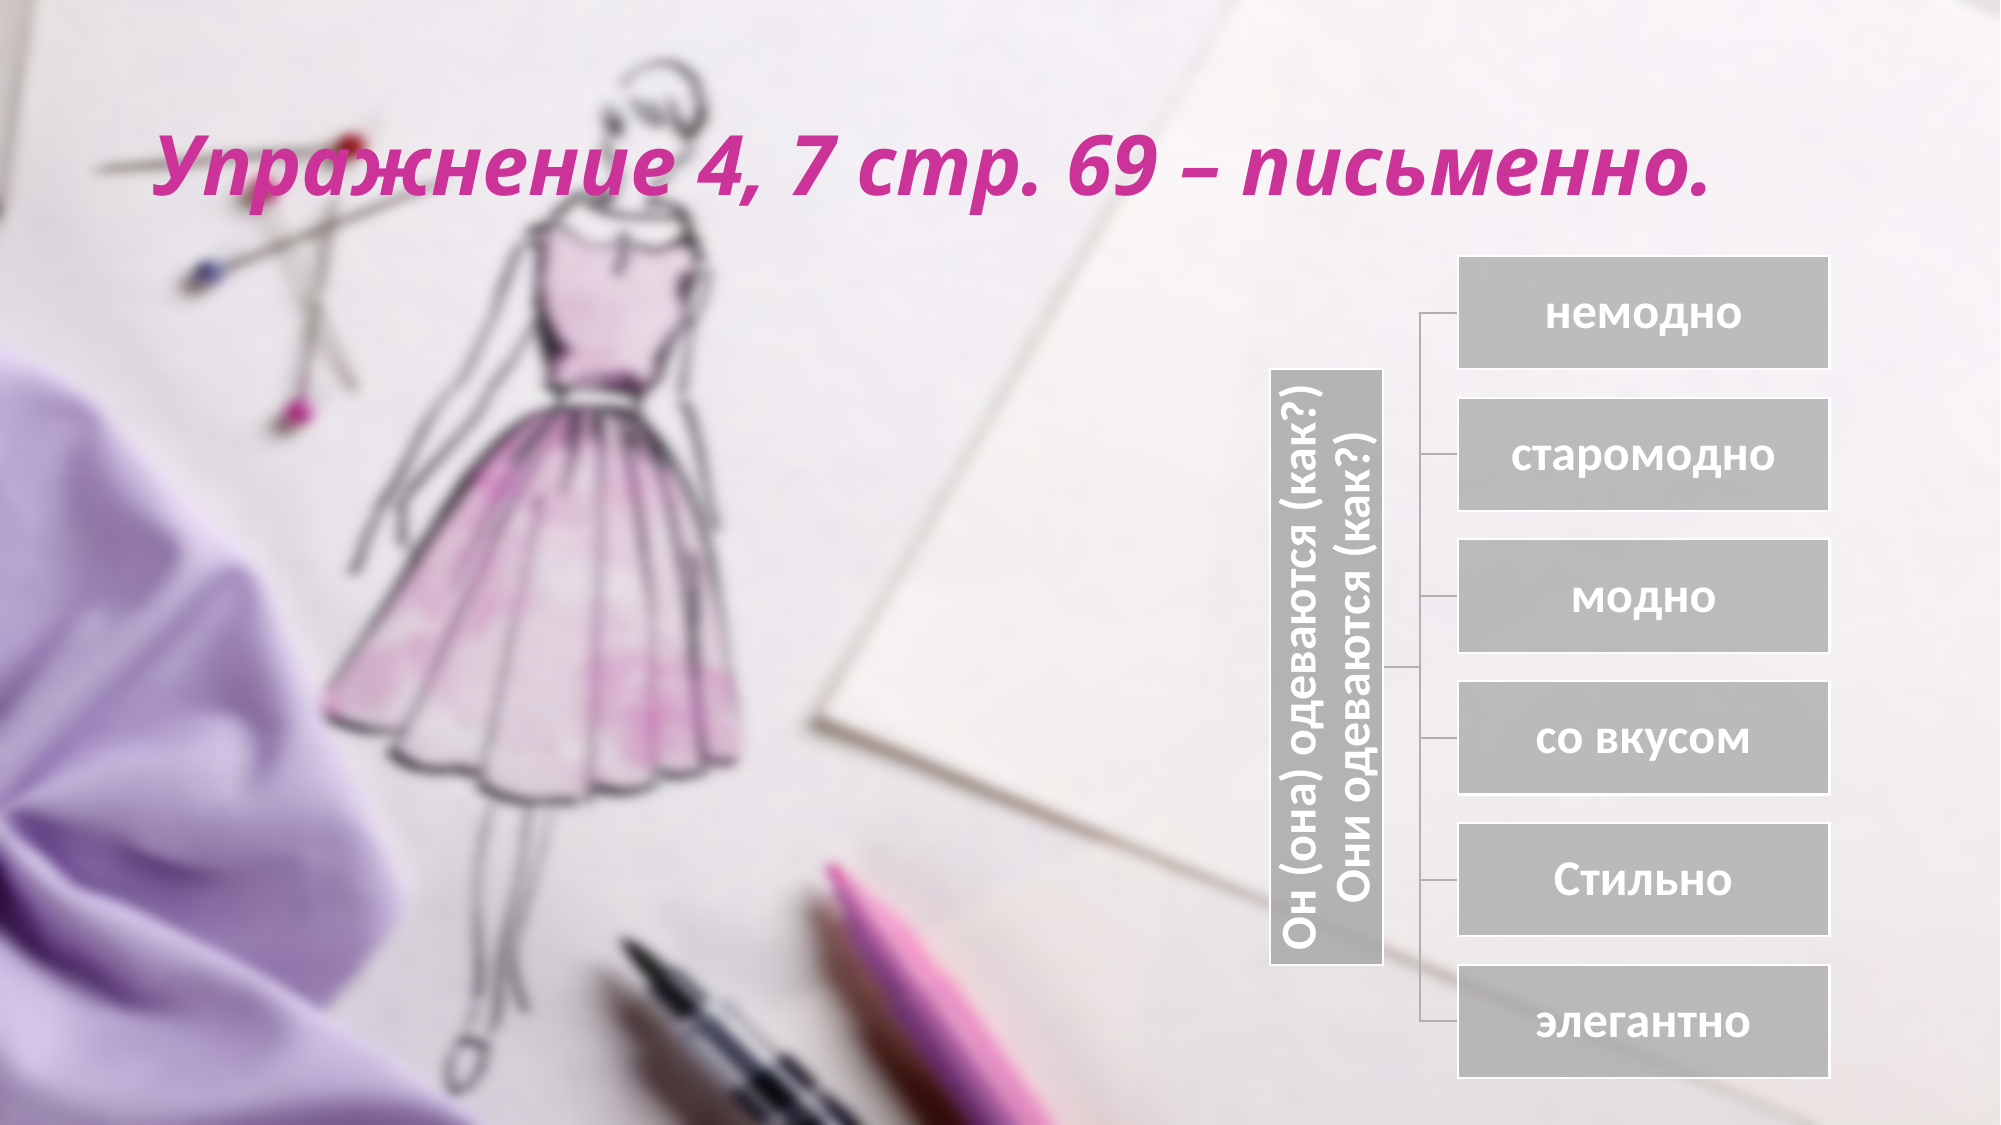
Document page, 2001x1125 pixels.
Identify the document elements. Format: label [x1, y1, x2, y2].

list [723, 255, 2000, 1079]
picture [0, 0, 2000, 1125]
